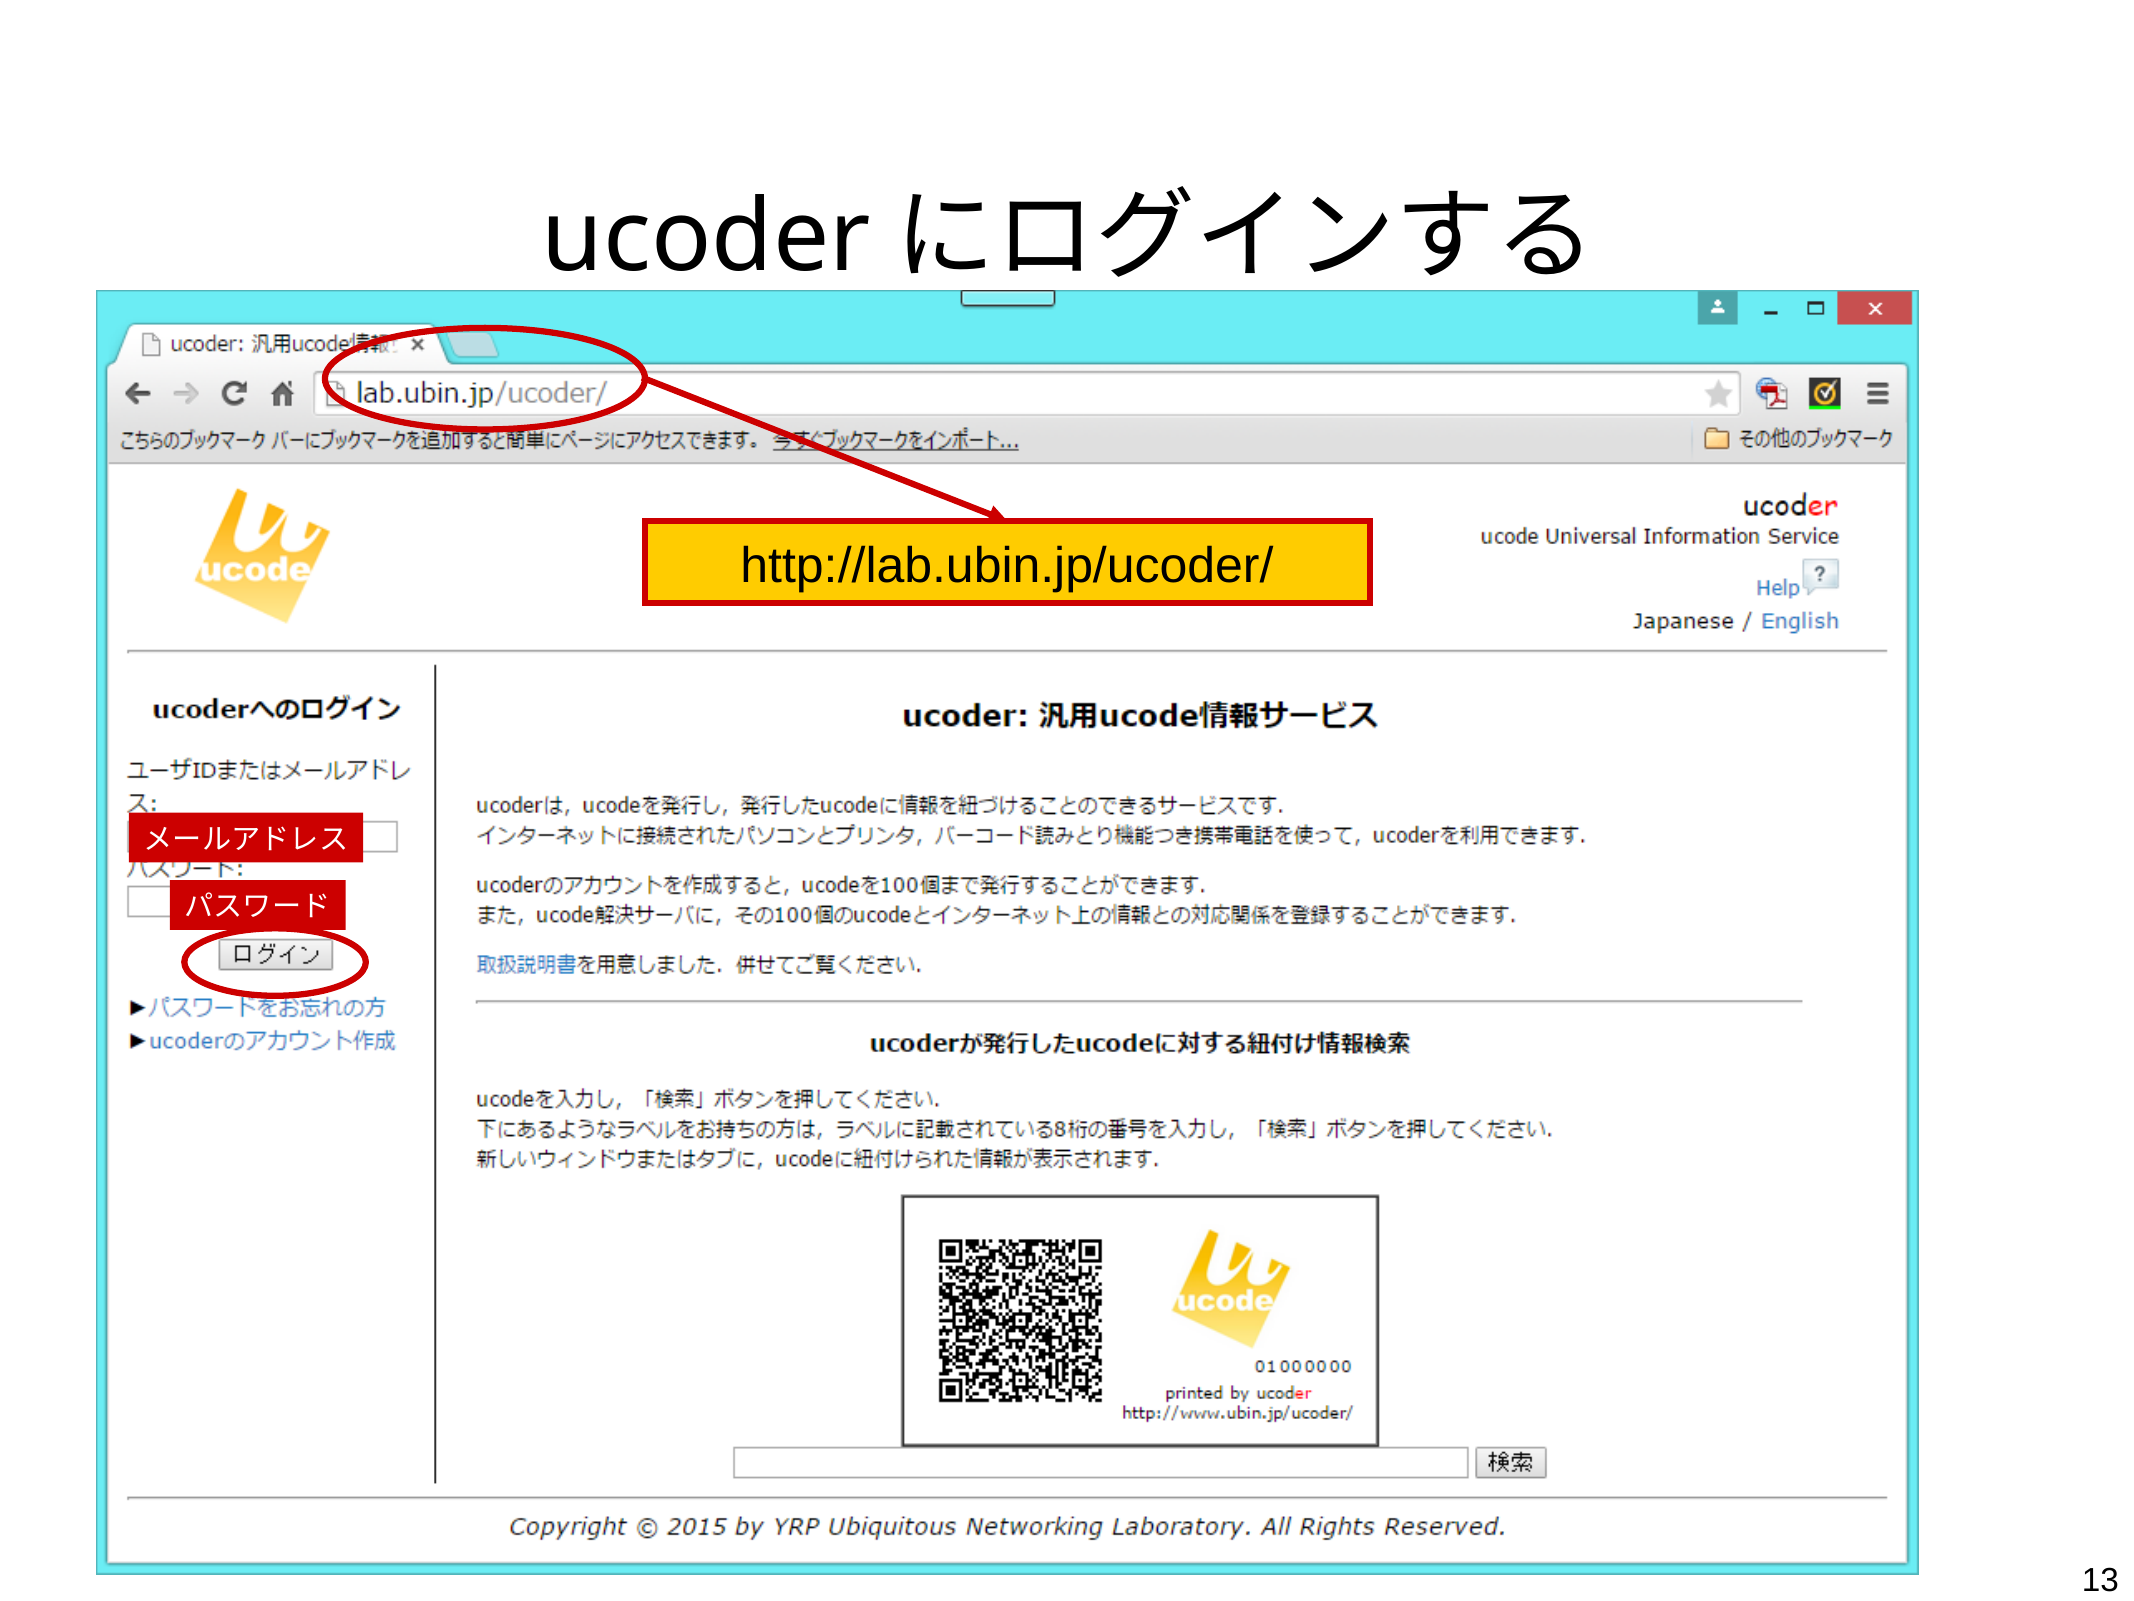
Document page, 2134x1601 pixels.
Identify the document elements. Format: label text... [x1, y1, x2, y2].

title ucoderにログインする [62, 107, 2075, 355]
picture [96, 290, 1919, 1576]
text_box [644, 378, 1008, 522]
slide_number 13 [1635, 1549, 2134, 1601]
